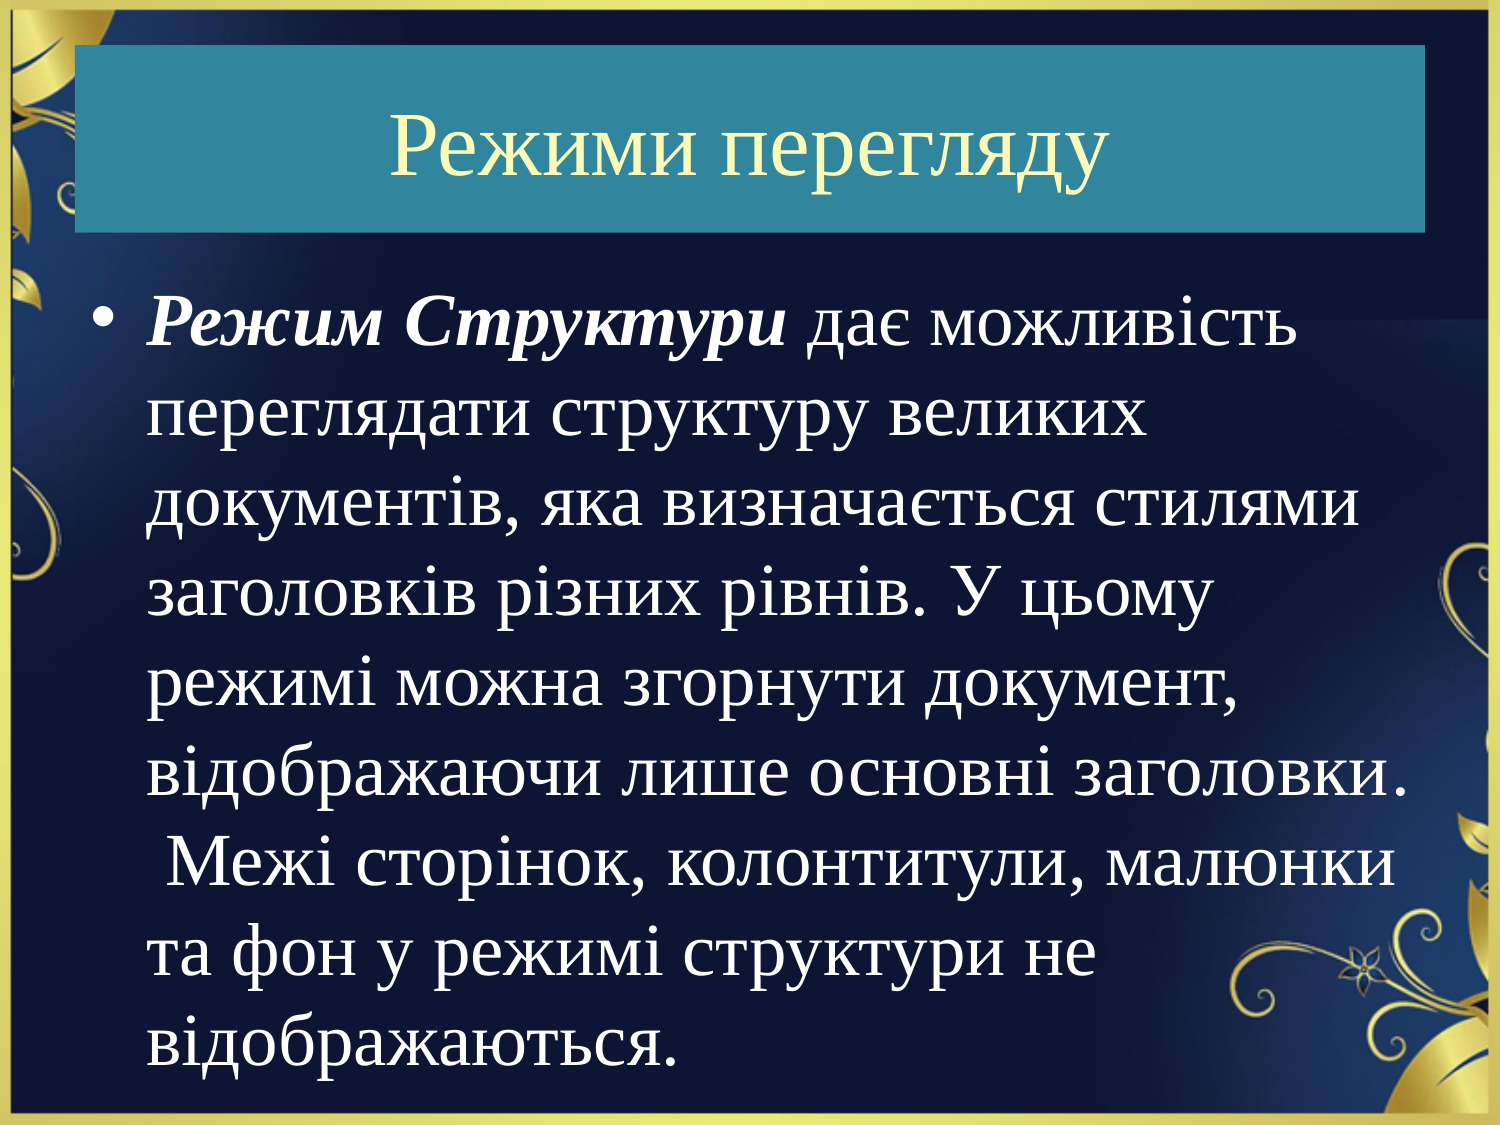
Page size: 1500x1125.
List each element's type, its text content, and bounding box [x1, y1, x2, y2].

picture [0, 0, 1500, 1125]
text_box Режими перегляду [74, 45, 1425, 233]
list Режим Структури дає можливість переглядати структуру великих документів, яка визначається стилями заголовків різних рівнів. У цьому режимі можна згорнути документ, відображаючи лише основні заголовки. Межі сторінок, колонтитули, малюнки та фон у режимі структури не відображаються. [74, 262, 1426, 1006]
